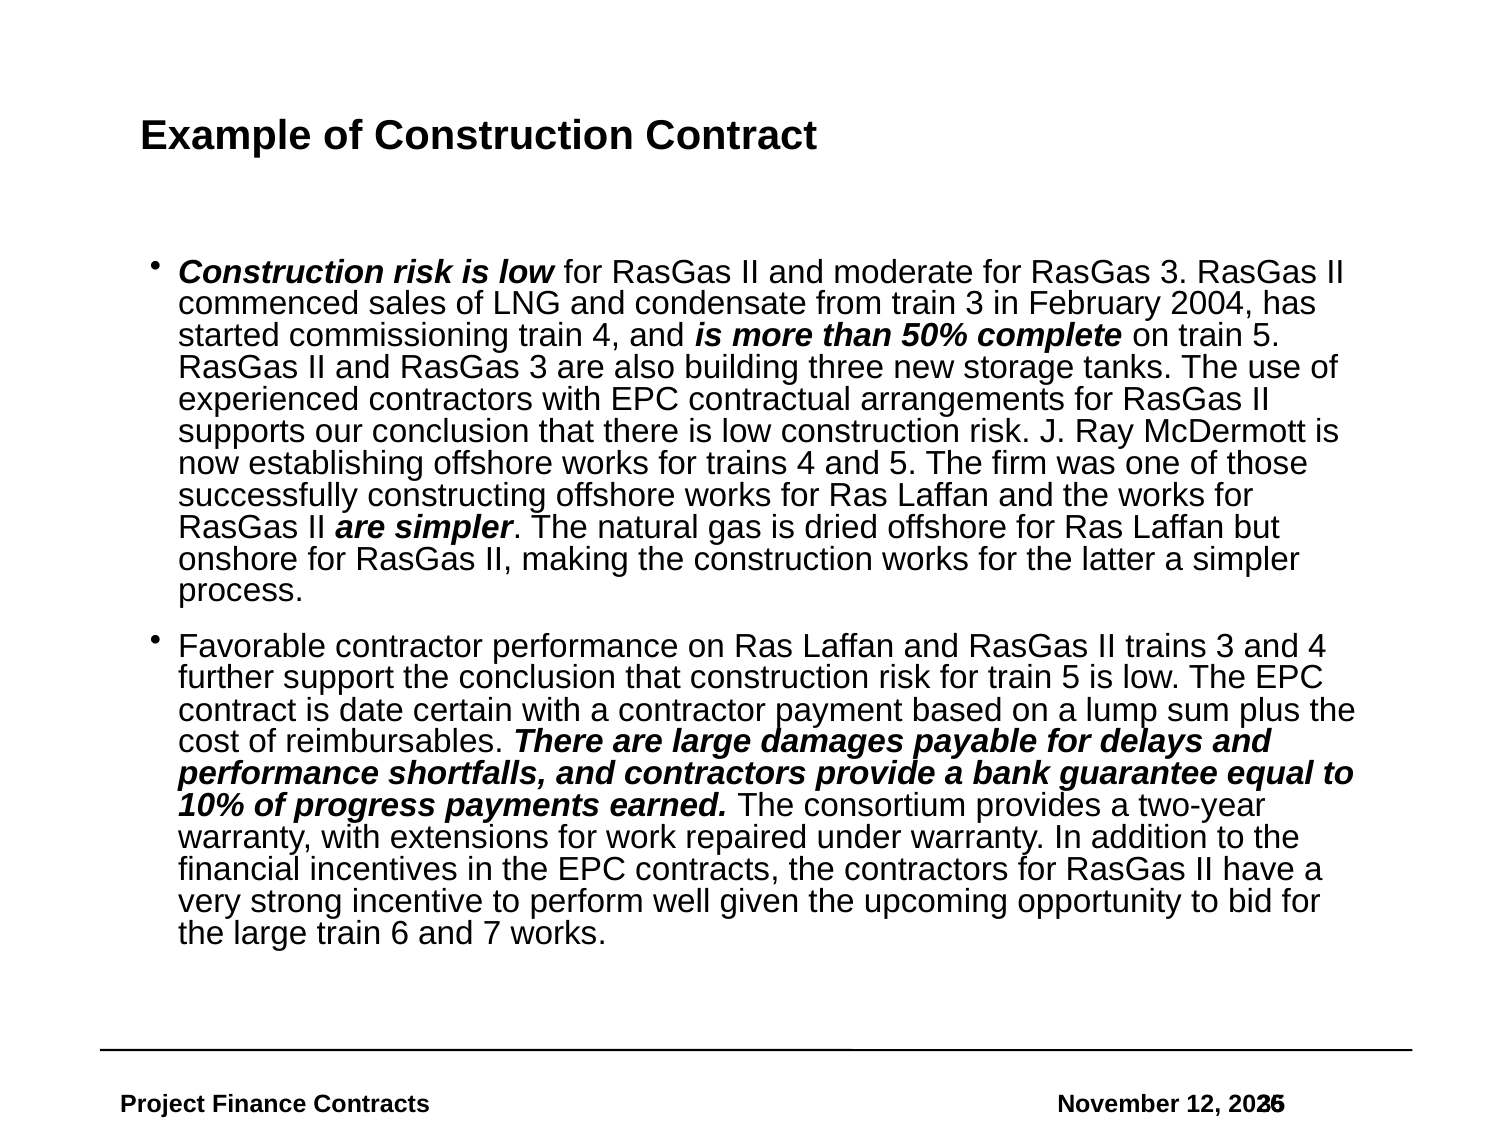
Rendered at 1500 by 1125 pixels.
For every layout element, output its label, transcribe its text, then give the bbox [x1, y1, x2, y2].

title Example of Construction Contract [124, 99, 1288, 226]
list Construction risk is low for RasGas II and moderate for RasGas 3. RasGas II commenced sales of LNG and condensate from train 3 in February 2004, has started commissioning train 4, and is more than 50% complete on train 5. RasGas II and RasGas 3 are also building three new storage tanks. The use of experienced contractors with EPC contractual arrangements for RasGas II supports our conclusion that there is low construction risk. J. Ray McDermott is now establishing offshore works for trains 4 and 5. The firm was one of those successfully constructing offshore works for Ras Laffan and the works for RasGas II are simpler. The natural gas is dried offshore for Ras Laffan but onshore for RasGas II, making the construction works for the latter a simpler process. Favorable contractor performance on Ras Laffan and RasGas II trains 3 and 4 further support the conclusion that construction risk for train 5 is low. The EPC contract is date certain with a contractor payment based on a lump sum plus the cost of reimbursables. There are large damages payable for delays and performance shortfalls, and contractors provide a bank guarantee equal to 10% of progress payments earned. The consortium provides a two-year warranty, with extensions for work repaired under warranty. In addition to the financial incentives in the EPC contracts, the contractors for RasGas II have a very strong incentive to perform well given the upcoming opportunity to bid for the large train 6 and 7 works. [124, 249, 1376, 1001]
